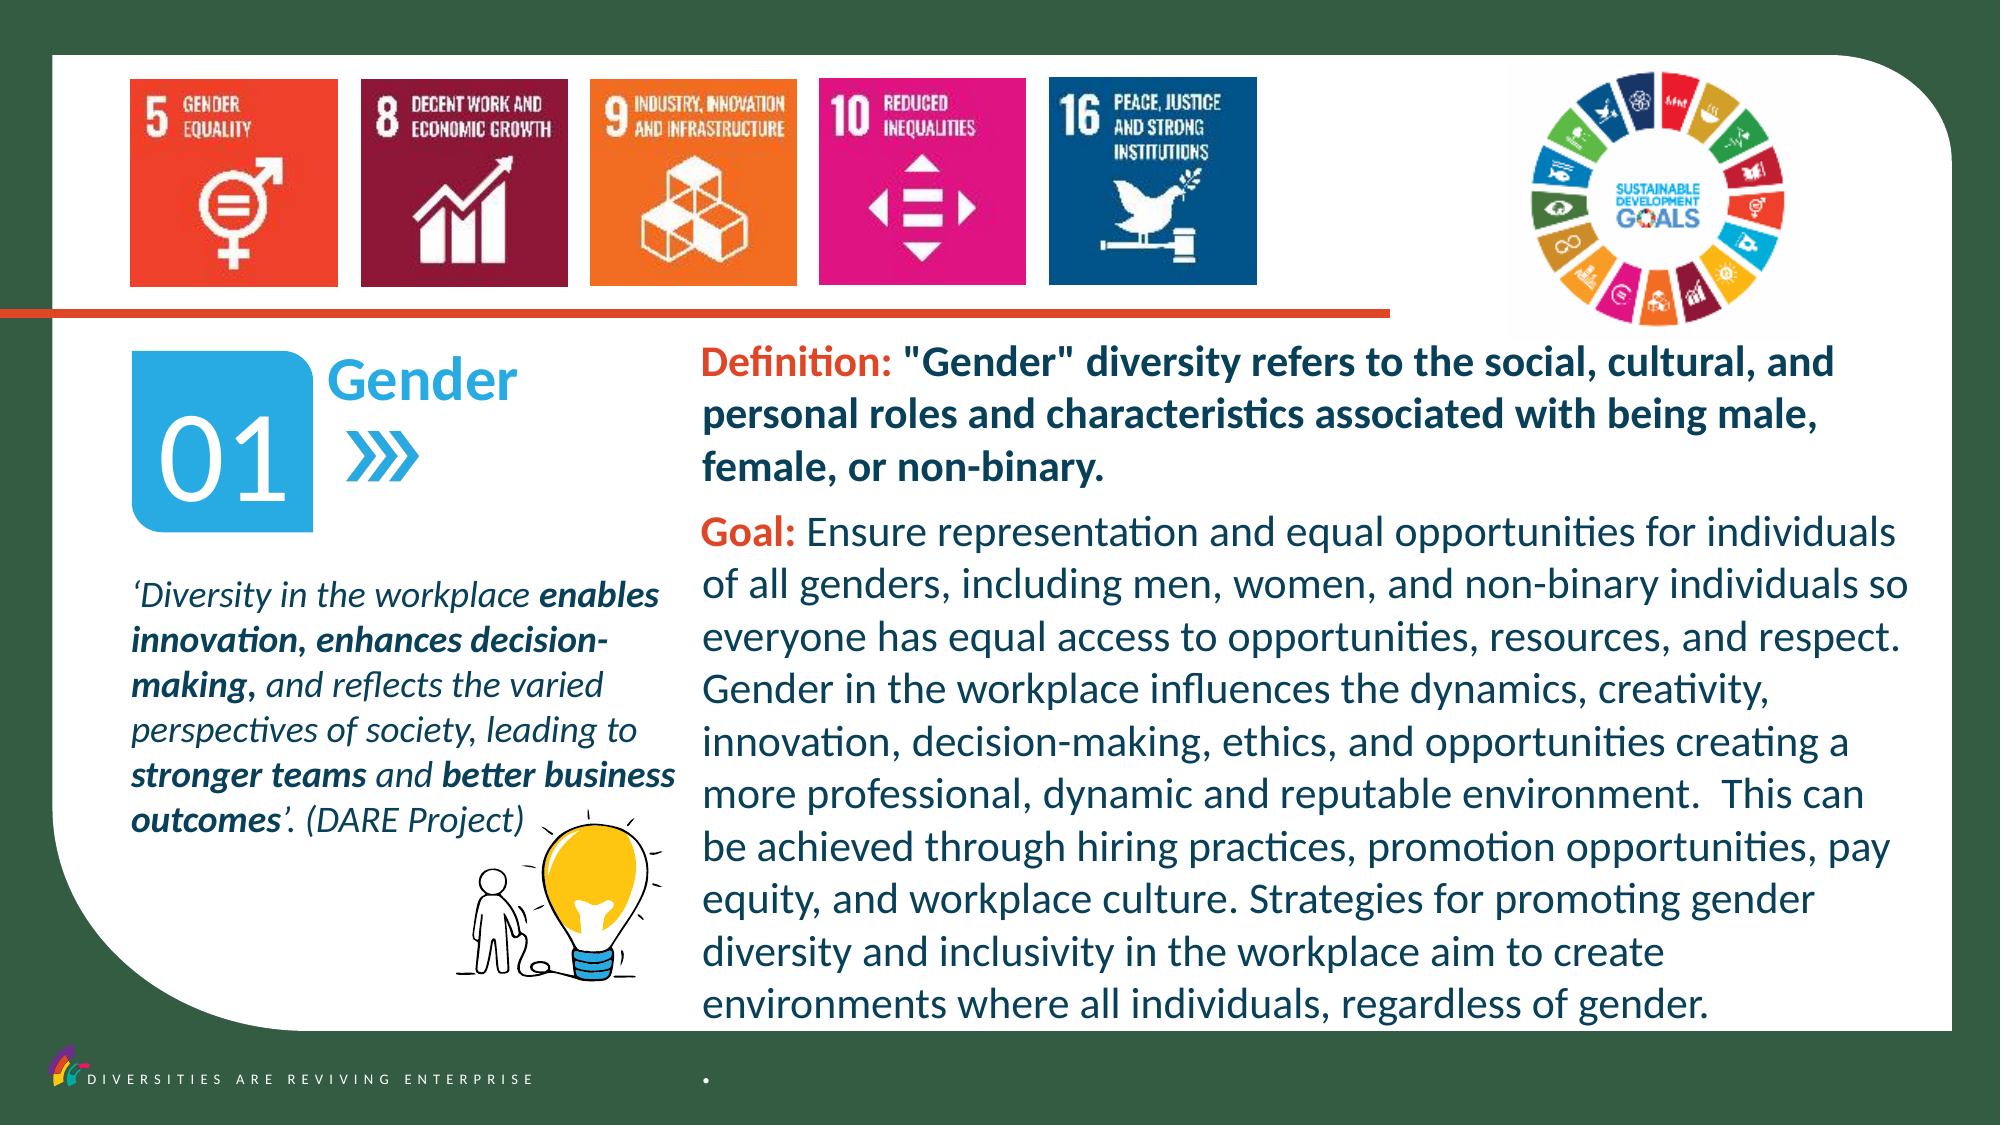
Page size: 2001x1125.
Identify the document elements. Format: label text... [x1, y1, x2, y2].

list ‘Diversity in the workplace enables innovation, enhances decision-making, and reflects the varied perspectives of society, leading to stronger teams and better business outcomes’. (DARE Project) [116, 562, 718, 881]
picture [1049, 77, 1257, 285]
picture [590, 79, 797, 286]
picture [1507, 58, 1804, 341]
text_box [130, 361, 315, 534]
picture [339, 413, 425, 499]
text_box Gender [315, 382, 586, 533]
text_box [455, 808, 663, 982]
picture [361, 79, 568, 287]
picture [819, 78, 1026, 285]
text_box 01 [124, 347, 307, 505]
picture [130, 79, 338, 287]
text_box [0, 310, 1388, 317]
text_box Definition: "Gender" diversity refers to the social, cultural, and personal roles and characteristics associated with being male, female, or non-binary. Goal: Ensure representation and equal opportunities for individuals of all genders, including men, women, and non-binary individuals so everyone has equal access to opportunities, resources, and respect. Gender in the workplace influences the dynamics, creativity, innovation, decision-making, ethics, and opportunities creating a more professional, dynamic and reputable environment. This can be achieved through hiring practices, promotion opportunities, pay equity, and workplace culture. Strategies for promoting gender diversity and inclusivity in the workplace aim to create environments where all individuals, regardless of gender. . [685, 325, 1933, 422]
